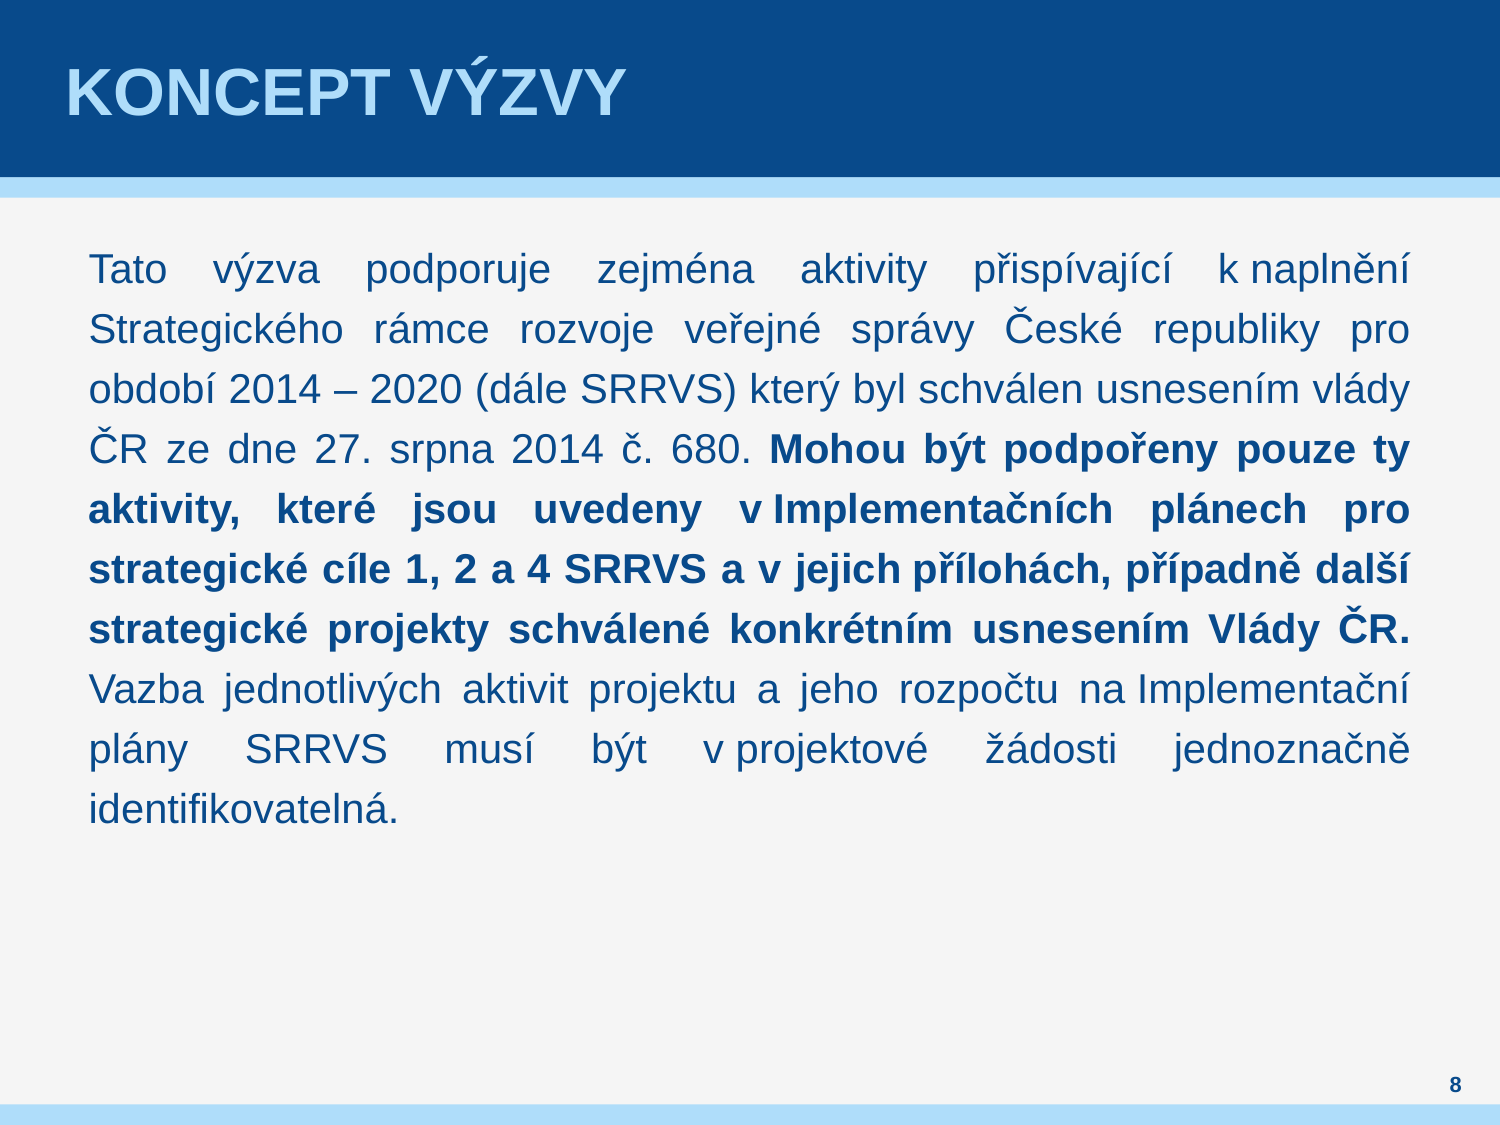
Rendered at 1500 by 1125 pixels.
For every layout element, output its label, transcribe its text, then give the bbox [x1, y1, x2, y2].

list Tato výzva podporuje zejména aktivity přispívající k naplnění Strategického rámce rozvoje veřejné správy České republiky pro období 2014 – 2020 (dále SRRVS) který byl schválen usnesením vlády ČR ze dne 27. srpna 2014 č. 680. Mohou být podpořeny pouze ty aktivity, které jsou uvedeny v Implementačních plánech pro strategické cíle 1, 2 a 4 SRRVS a v jejich přílohách, případně další strategické projekty schválené konkrétním usnesením Vlády ČR. Vazba jednotlivých aktivit projektu a jeho rozpočtu na Implementační plány SRRVS musí být v projektové žádosti jednoznačně identifikovatelná. [88, 231, 1412, 1004]
slide_number 8 [1417, 1068, 1495, 1099]
title Koncept výzvy [59, 0, 1441, 178]
